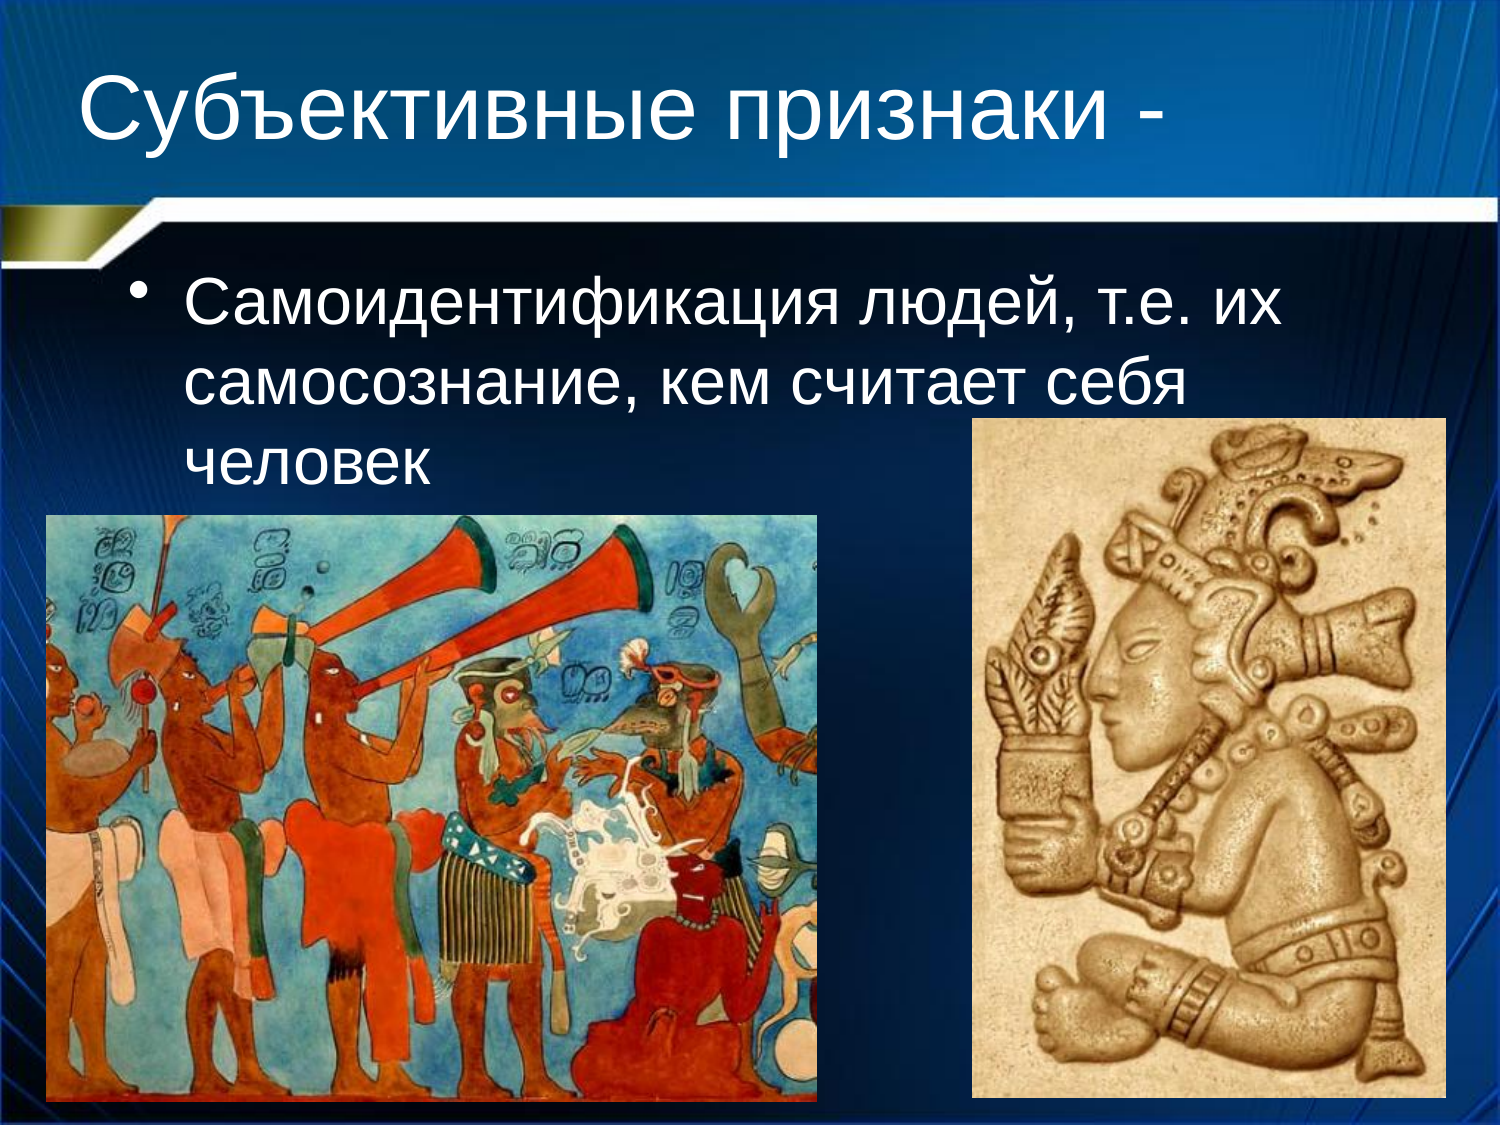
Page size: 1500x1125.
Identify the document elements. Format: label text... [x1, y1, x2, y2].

title Субъективные признаки - [62, 0, 1451, 206]
list Самоидентификация людей, т.е. их самосознание, кем считает себя человек [112, 249, 1451, 505]
picture [0, 0, 1500, 1125]
